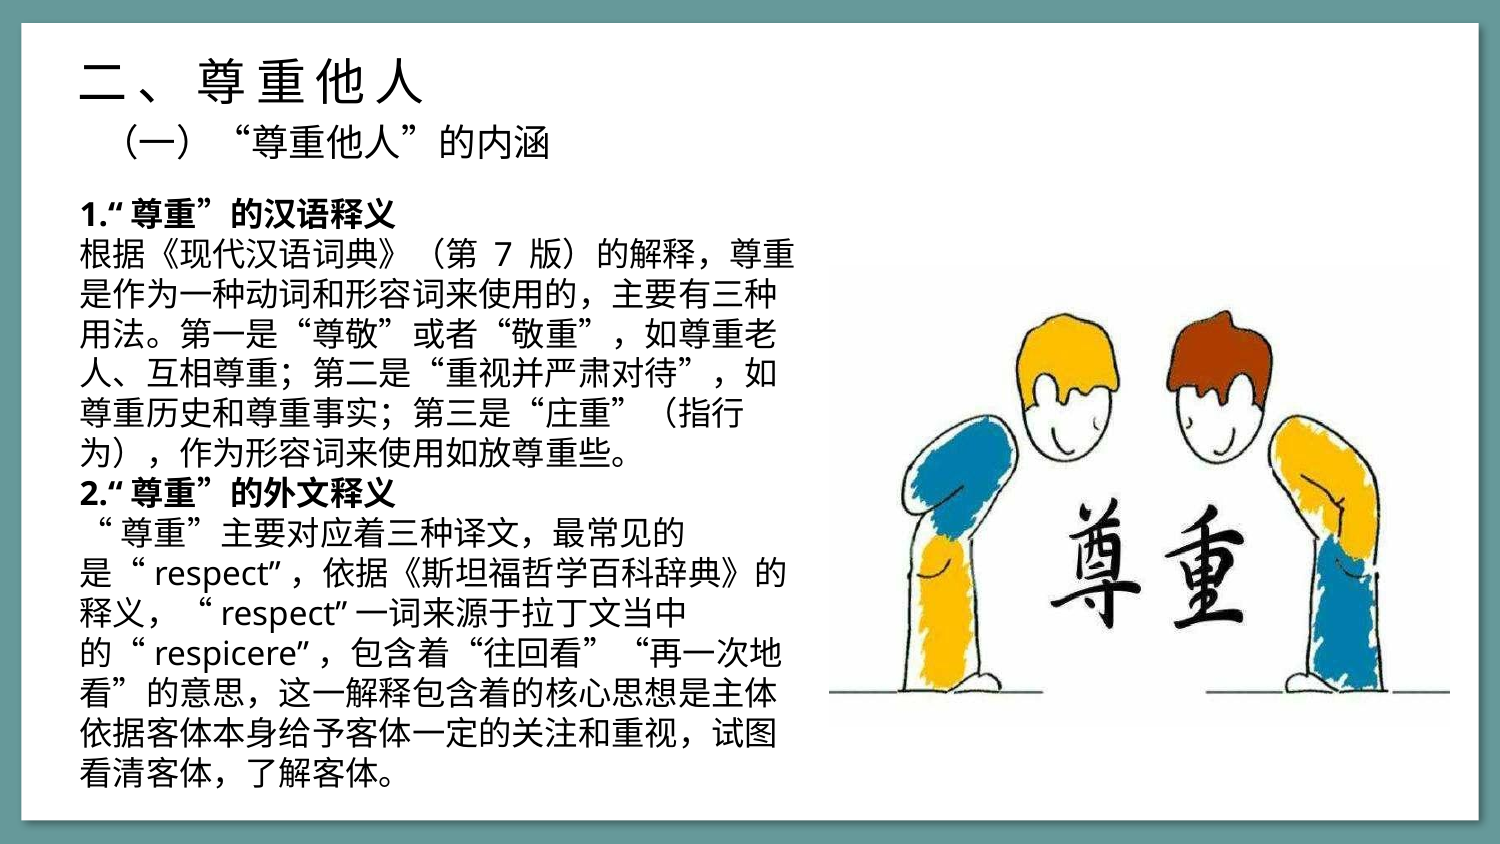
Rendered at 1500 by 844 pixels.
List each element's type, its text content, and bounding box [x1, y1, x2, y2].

text_box （一）“尊重他人”的内涵 [86, 111, 567, 172]
picture [828, 265, 1450, 727]
text_box 二、尊重他人 [64, 43, 830, 117]
text_box 1.“尊重”的汉语释义 根据《现代汉语词典》（第 7 版）的解释，尊重是作为一种动词和形容词来使用的，主要有三种用法。第一是“尊敬”或者“敬重”，如尊重老人、互相尊重；第二是“重视并严肃对待”，如尊重历史和尊重事实；第三是“庄重”（指行为），作为形容词来使用如放尊重些。 2.“尊重”的外文释义 “尊重”主要对应着三种译文，最常见的是“respect”，依据《斯坦福哲学百科辞典》的释义，“respect”一词来源于拉丁文当中的“respicere”，包含着“往回看”“再一次地看”的意思，这一解释包含着的核心思想是主体依据客体本身给予客体一定的关注和重视，试图看清客体，了解客体。 [64, 185, 812, 800]
